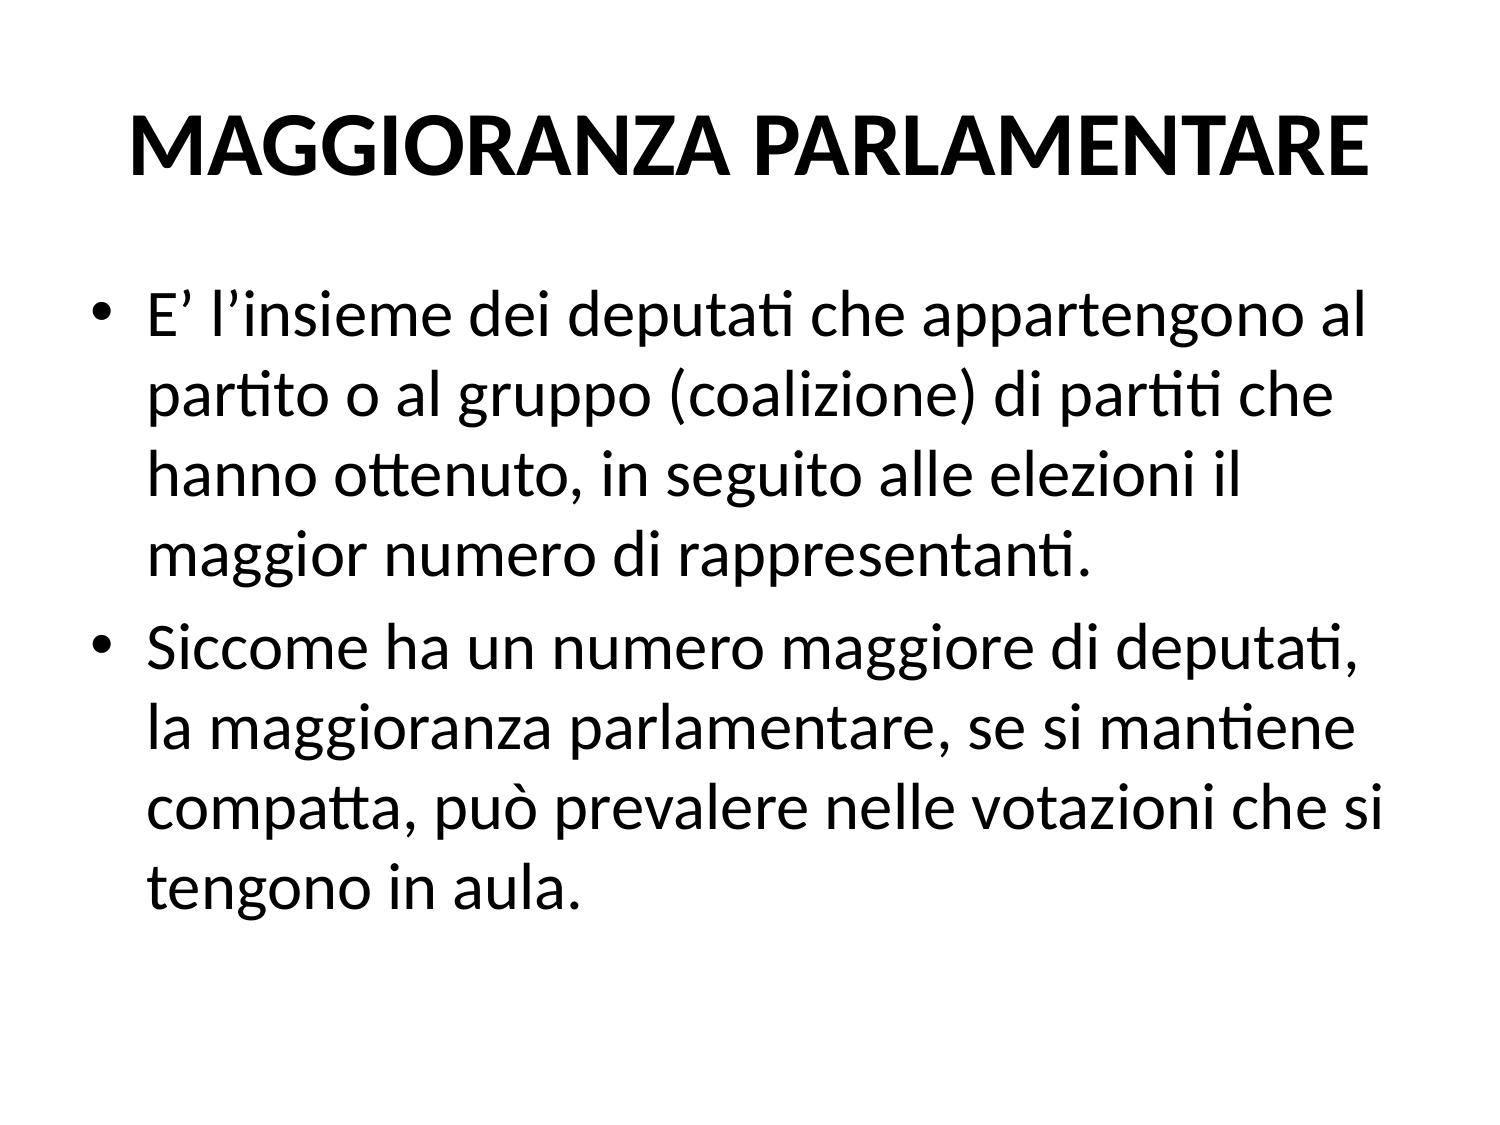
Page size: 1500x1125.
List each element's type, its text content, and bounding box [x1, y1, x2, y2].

title MAGGIORANZA PARLAMENTARE [75, 45, 1425, 233]
list E’ l’insieme dei deputati che appartengono al partito o al gruppo (coalizione) di partiti che hanno ottenuto, in seguito alle elezioni il maggior numero di rappresentanti. Siccome ha un numero maggiore di deputati, la maggioranza parlamentare, se si mantiene compatta, può prevalere nelle votazioni che si tengono in aula. [75, 262, 1425, 1005]
